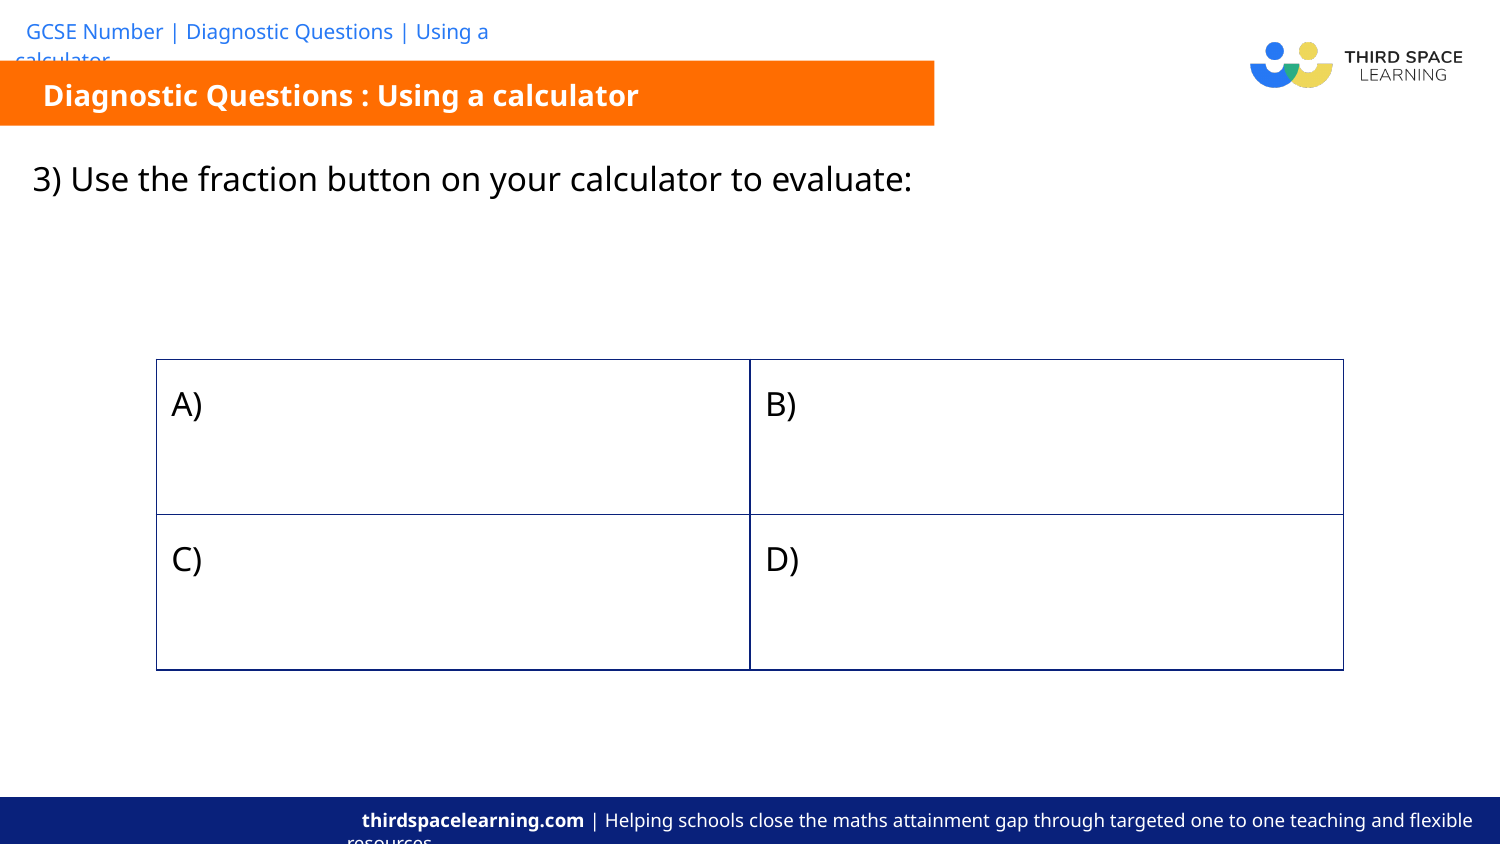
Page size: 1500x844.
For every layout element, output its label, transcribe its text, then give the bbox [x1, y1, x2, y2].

picture [1250, 33, 1465, 99]
text_box Diagnostic Questions : Using a calculator [27, 61, 778, 127]
